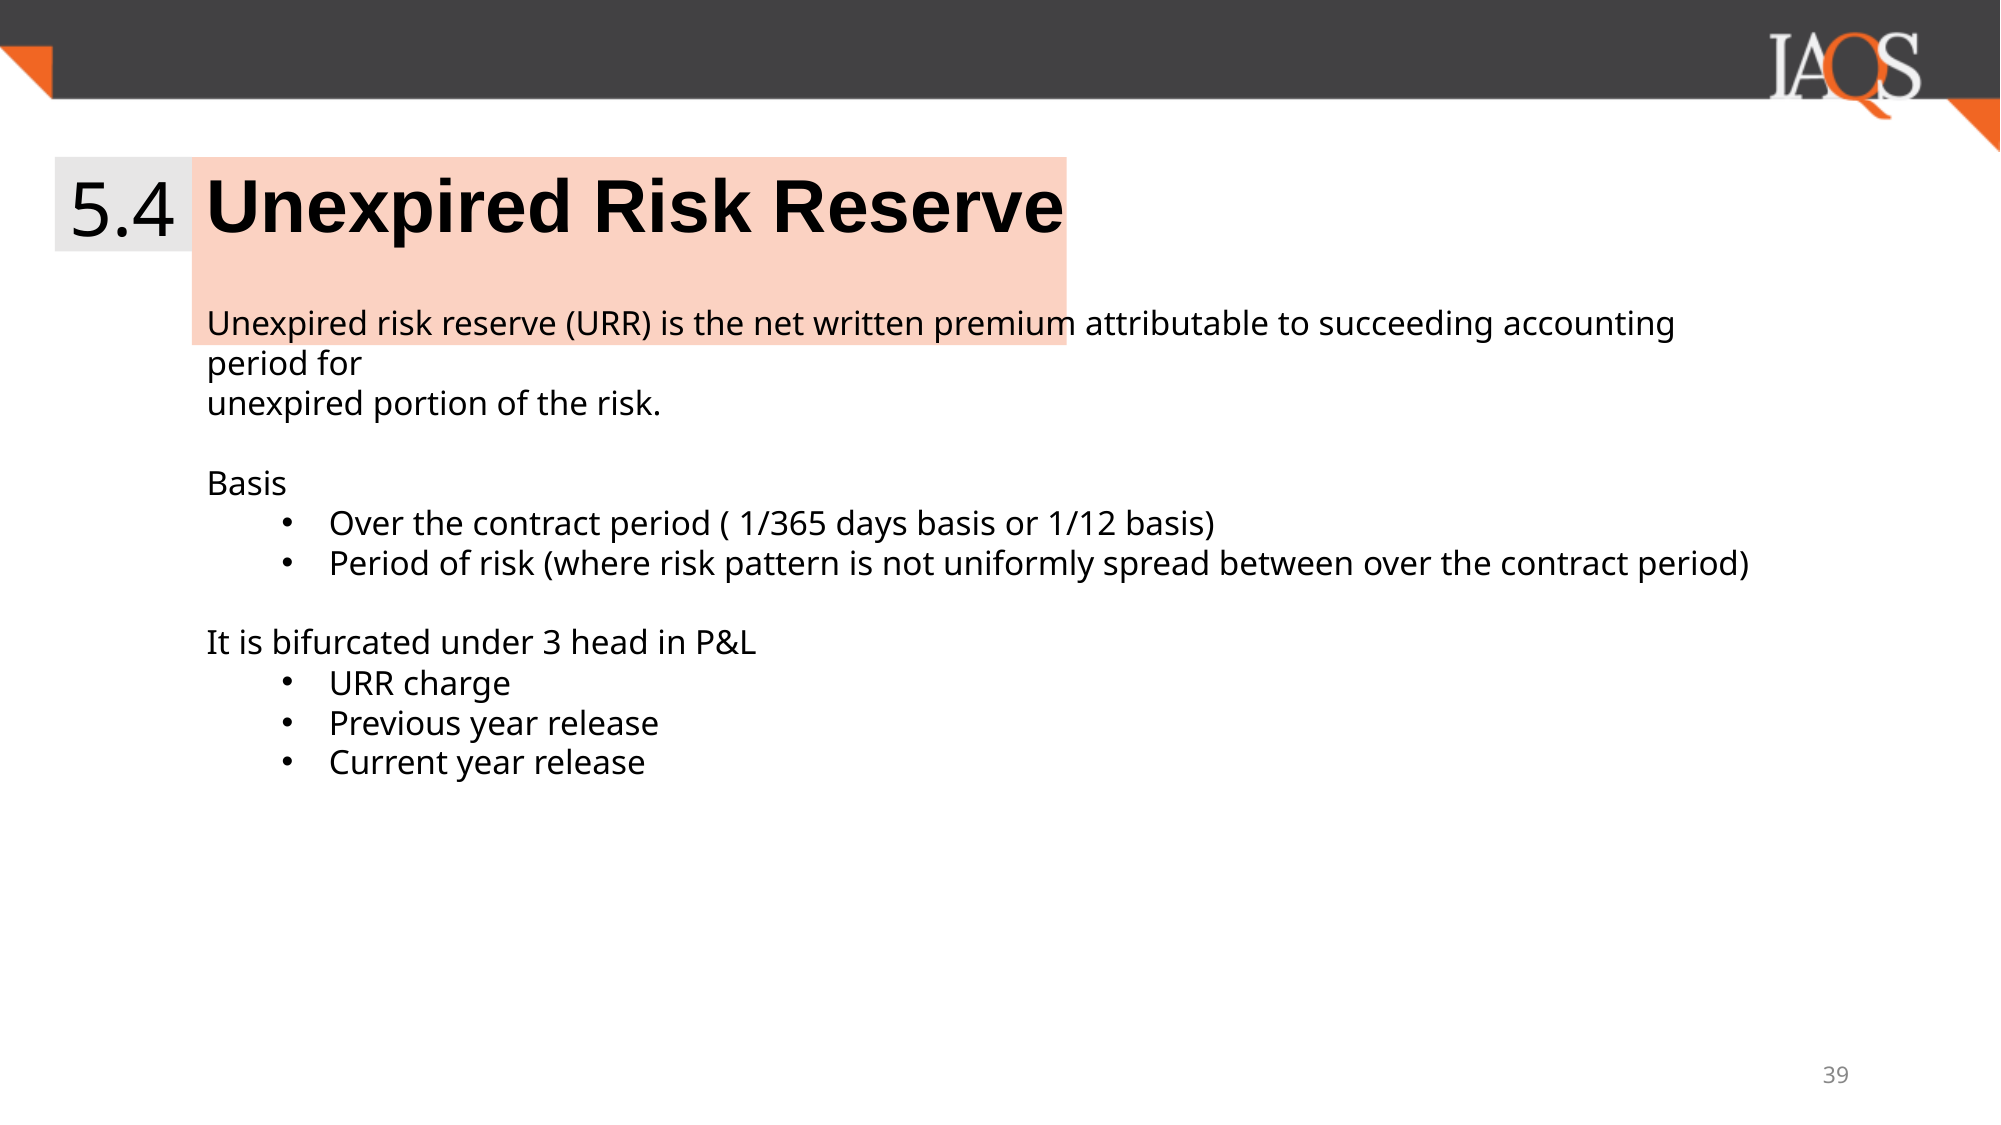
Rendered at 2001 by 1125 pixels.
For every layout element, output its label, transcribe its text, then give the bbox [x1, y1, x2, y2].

title Unexpired Risk Reserve [191, 157, 1067, 346]
slide_number ‹#› [1820, 1057, 1857, 1125]
text_box Unexpired risk reserve (URR) is the net written premium attributable to succeeding accounting period for unexpired portion of the risk. Basis Over the contract period ( 1/365 days basis or 1/12 basis) Period of risk (where risk pattern is not uniformly spread between over the contract period) It is bifurcated under 3 head in P&L URR charge Previous year release Current year release [204, 299, 1753, 782]
text_box 5.4 [54, 156, 192, 252]
picture [0, 0, 2000, 152]
